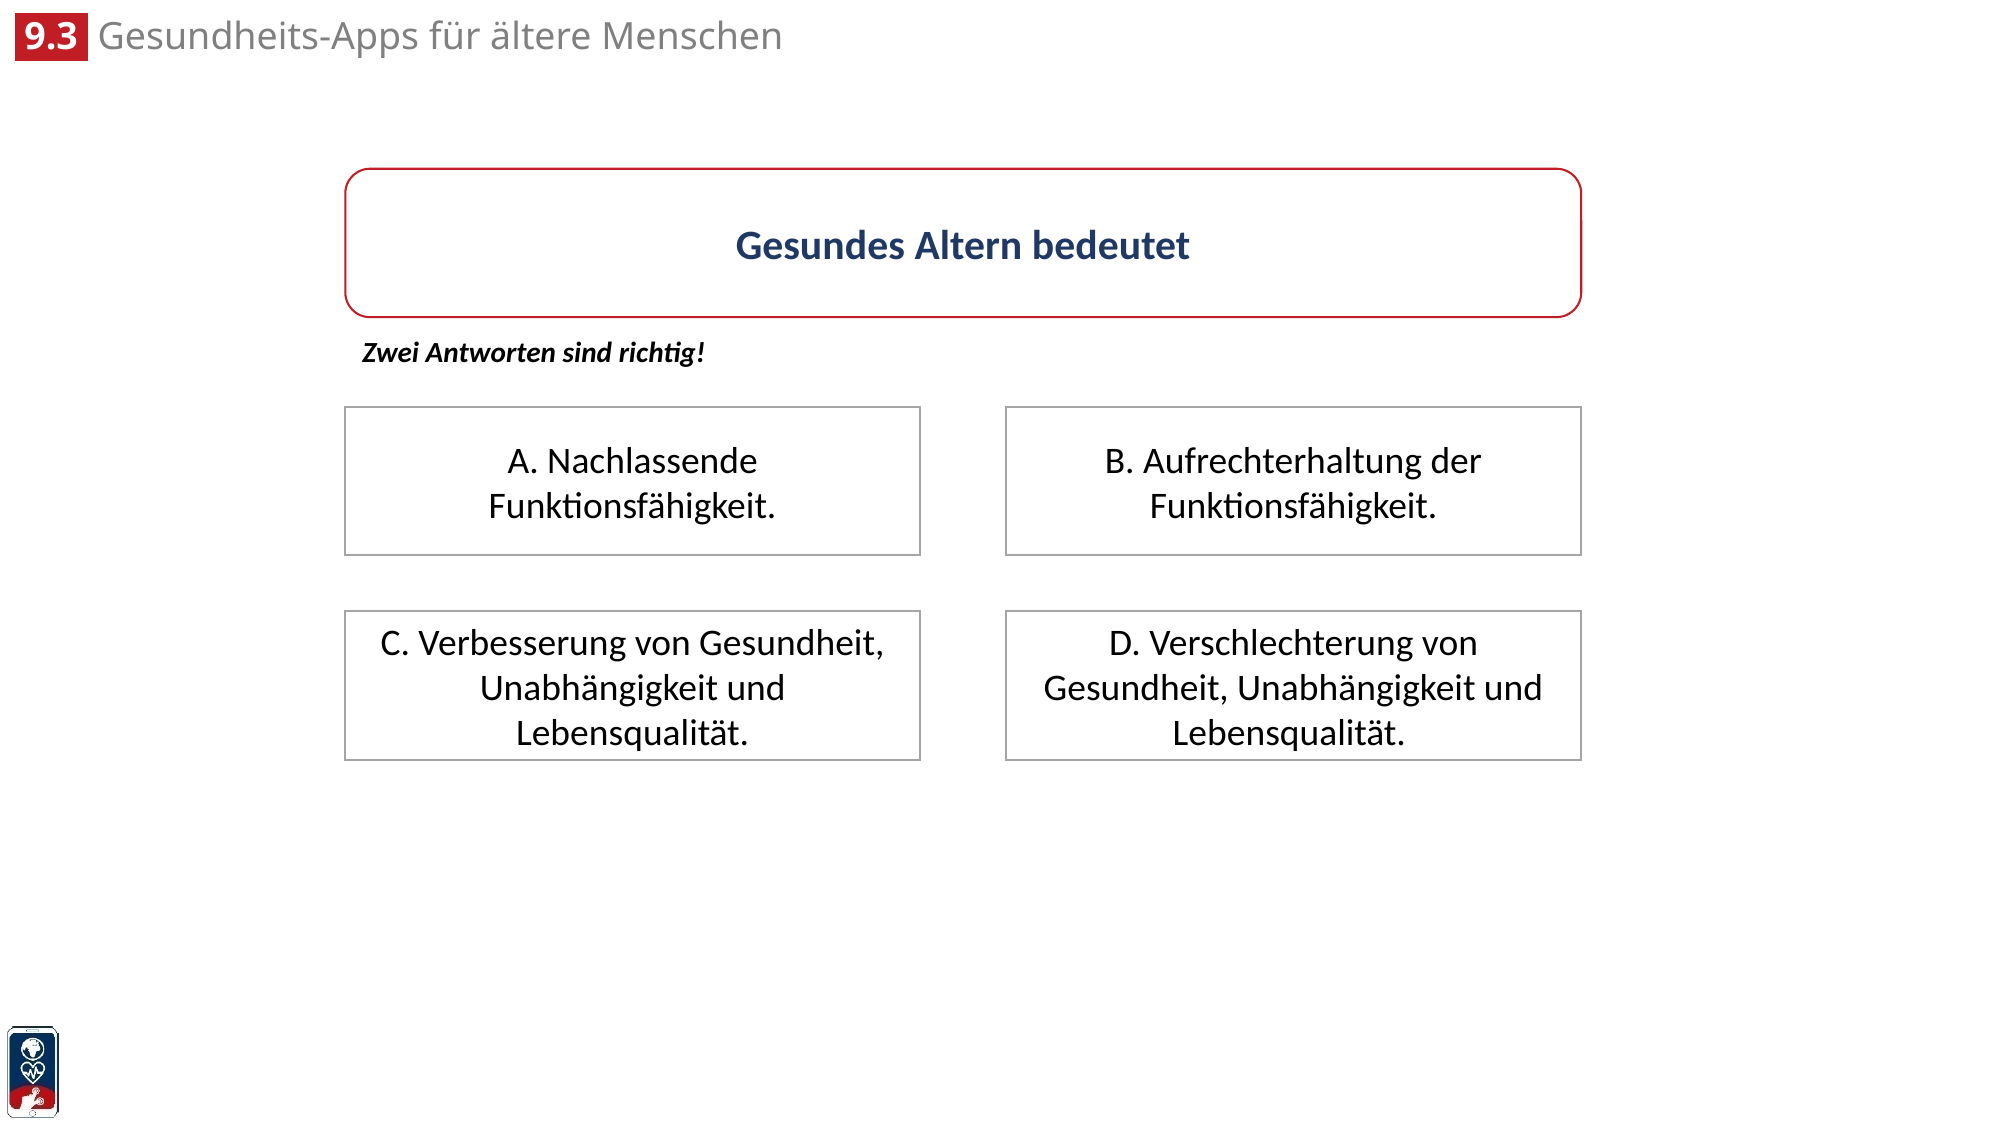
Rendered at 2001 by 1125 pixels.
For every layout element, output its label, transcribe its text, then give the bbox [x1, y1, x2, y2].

picture [7, 1026, 59, 1118]
text_box C. Verbesserung von Gesundheit, Unabhängigkeit und Lebensqualität. [344, 610, 921, 761]
text_box Zwei Antworten sind richtig! [347, 325, 721, 376]
text_box A. Nachlassende Funktionsfähigkeit. [344, 406, 921, 556]
text_box B. Aufrechterhaltung der Funktionsfähigkeit. [1005, 406, 1582, 556]
text_box Gesundes Altern bedeutet [344, 167, 1583, 319]
text_box D. Verschlechterung von Gesundheit, Unabhängigkeit und Lebensqualität. [1005, 610, 1582, 761]
